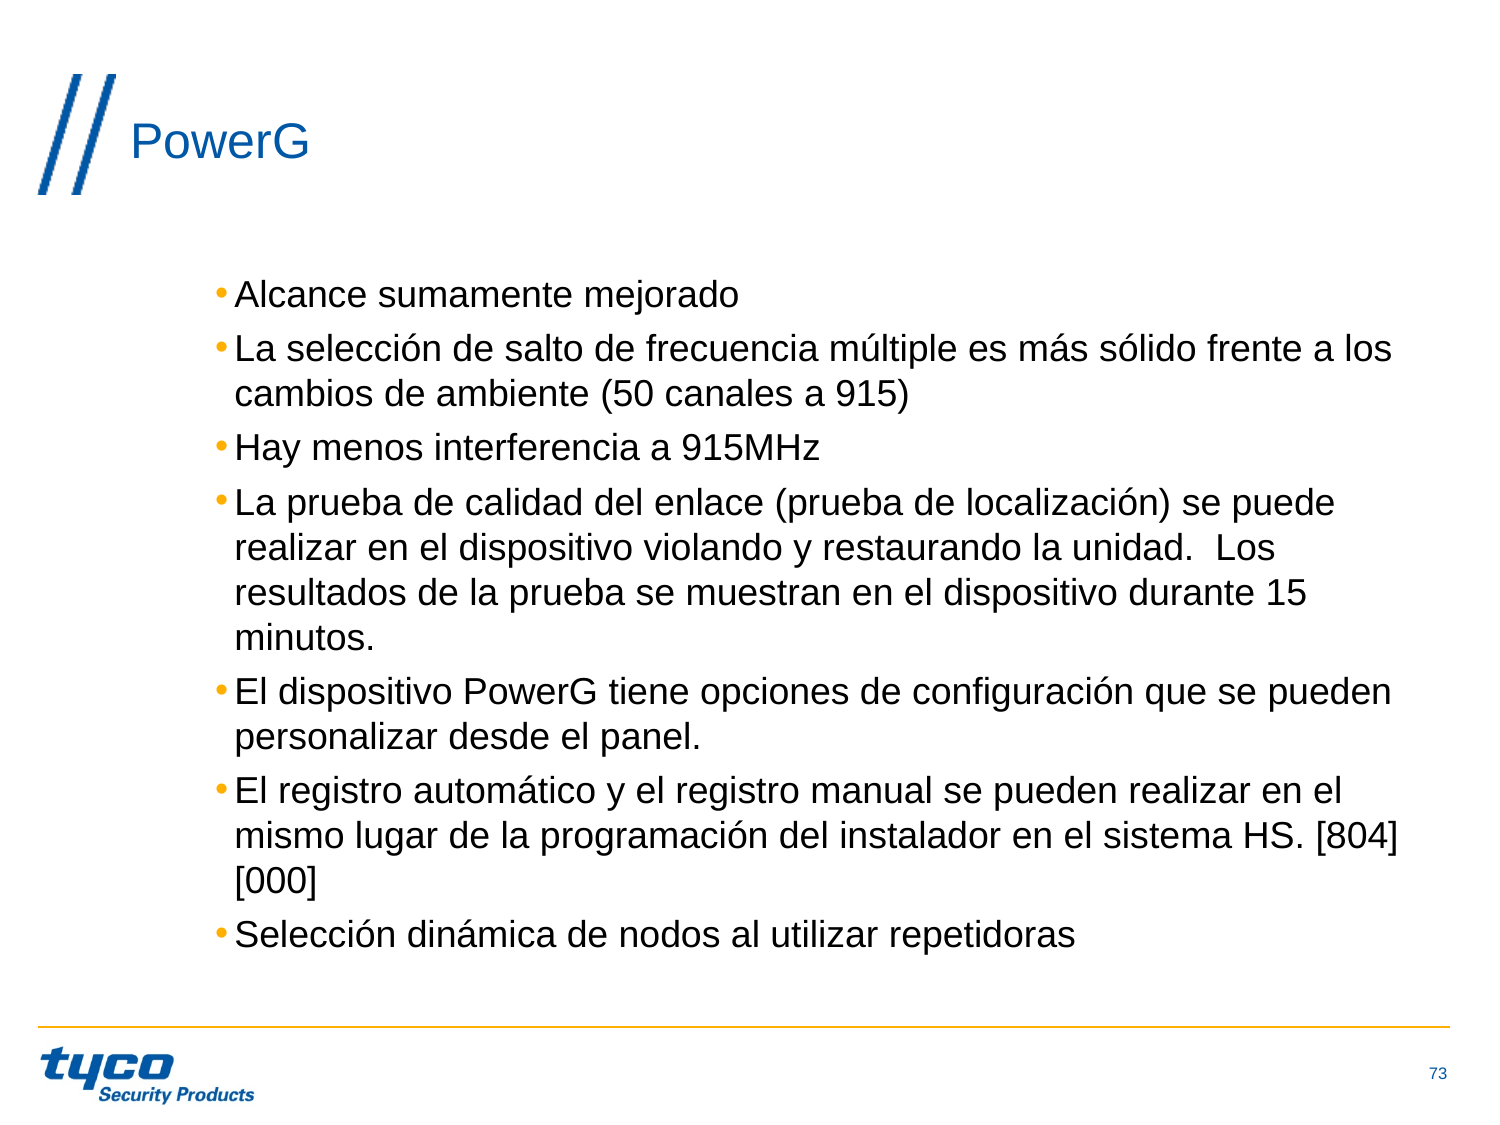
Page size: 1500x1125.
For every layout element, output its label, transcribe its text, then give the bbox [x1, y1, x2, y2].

slide_number 73 [1387, 1042, 1463, 1103]
list Alcance sumamente mejorado La selección de salto de frecuencia múltiple es más sólido frente a los cambios de ambiente (50 canales a 915) Hay menos interferencia a 915MHz La prueba de calidad del enlace (prueba de localización) se puede realizar en el dispositivo violando y restaurando la unidad. Los resultados de la prueba se muestran en el dispositivo durante 15 minutos. El dispositivo PowerG tiene opciones de configuración que se pueden personalizar desde el panel. El registro automático y el registro manual se pueden realizar en el mismo lugar de la programación del instalador en el sistema HS. [804][000] Selección dinámica de nodos al utilizar repetidoras [124, 262, 1426, 976]
text_box [97, 1061, 228, 1091]
picture [34, 1040, 260, 1107]
title PowerG [115, 44, 1426, 233]
picture [37, 74, 115, 195]
